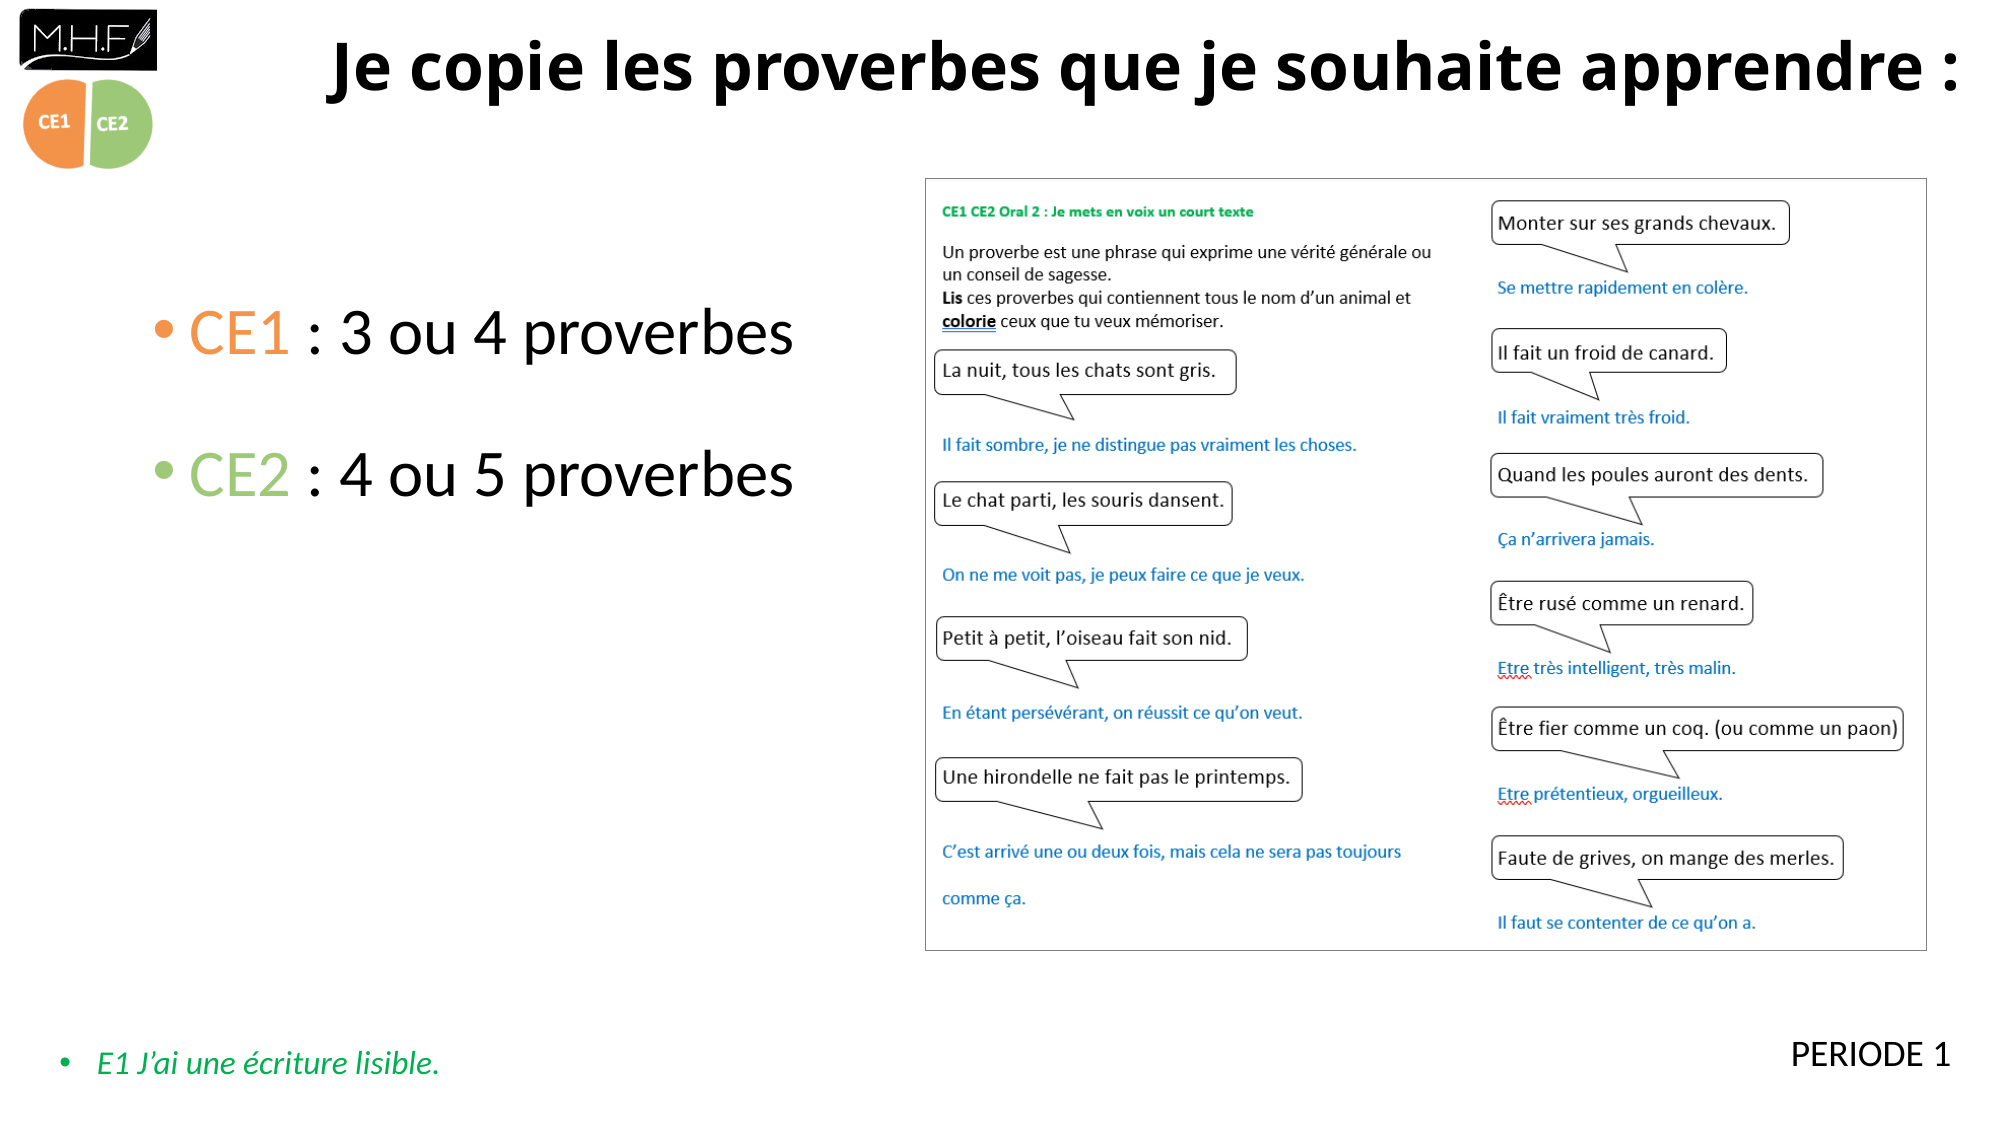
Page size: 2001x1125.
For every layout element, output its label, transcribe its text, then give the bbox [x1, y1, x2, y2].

title Je copie les proverbes que je souhaite apprendre : [316, 0, 2000, 218]
text_box E1 J’ai une écriture lisible. [44, 1038, 1346, 1092]
picture [925, 178, 1927, 951]
list CE1 : 3 ou 4 proverbes CE2 : 4 ou 5 proverbes [137, 240, 1863, 1014]
text_box PERIODE 1 [1362, 1021, 1967, 1082]
picture [1, 7, 177, 207]
